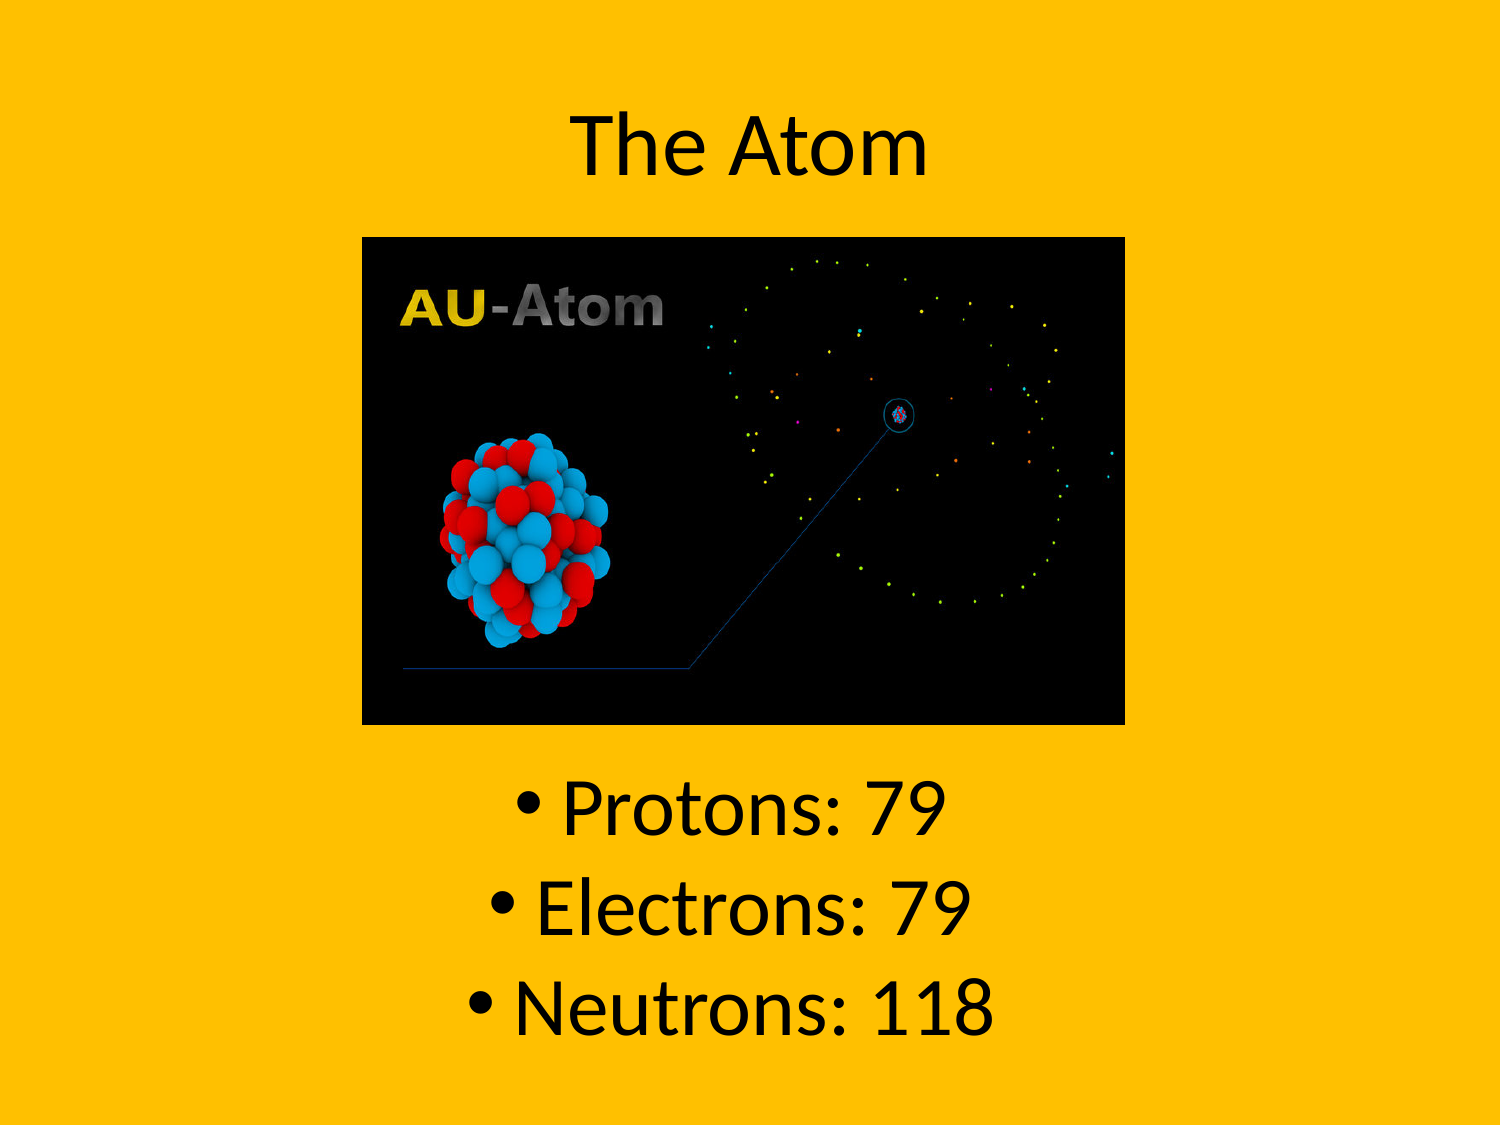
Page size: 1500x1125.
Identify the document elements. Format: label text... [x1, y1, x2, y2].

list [362, 237, 1126, 726]
text_box Protons: 79 Electrons: 79 Neutrons: 118 [225, 744, 1238, 1060]
title The Atom [75, 45, 1425, 233]
